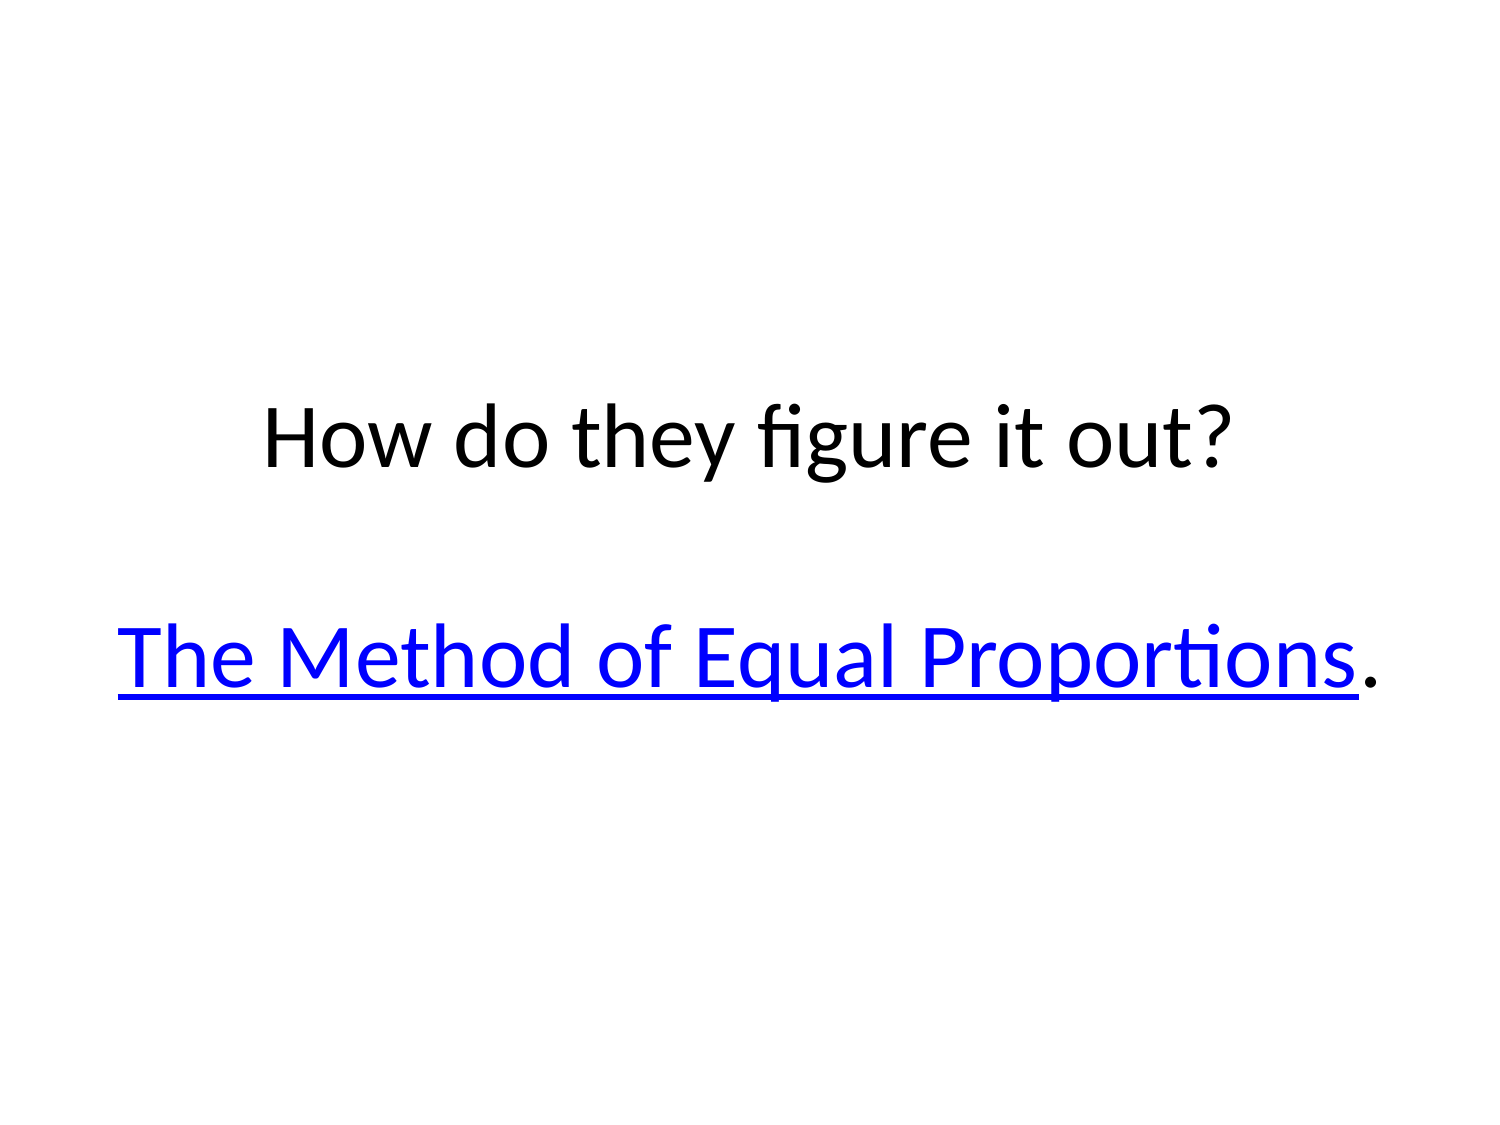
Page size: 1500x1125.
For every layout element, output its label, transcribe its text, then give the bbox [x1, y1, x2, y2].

title How do they figure it out? The Method of Equal Proportions. [74, 44, 1426, 1038]
